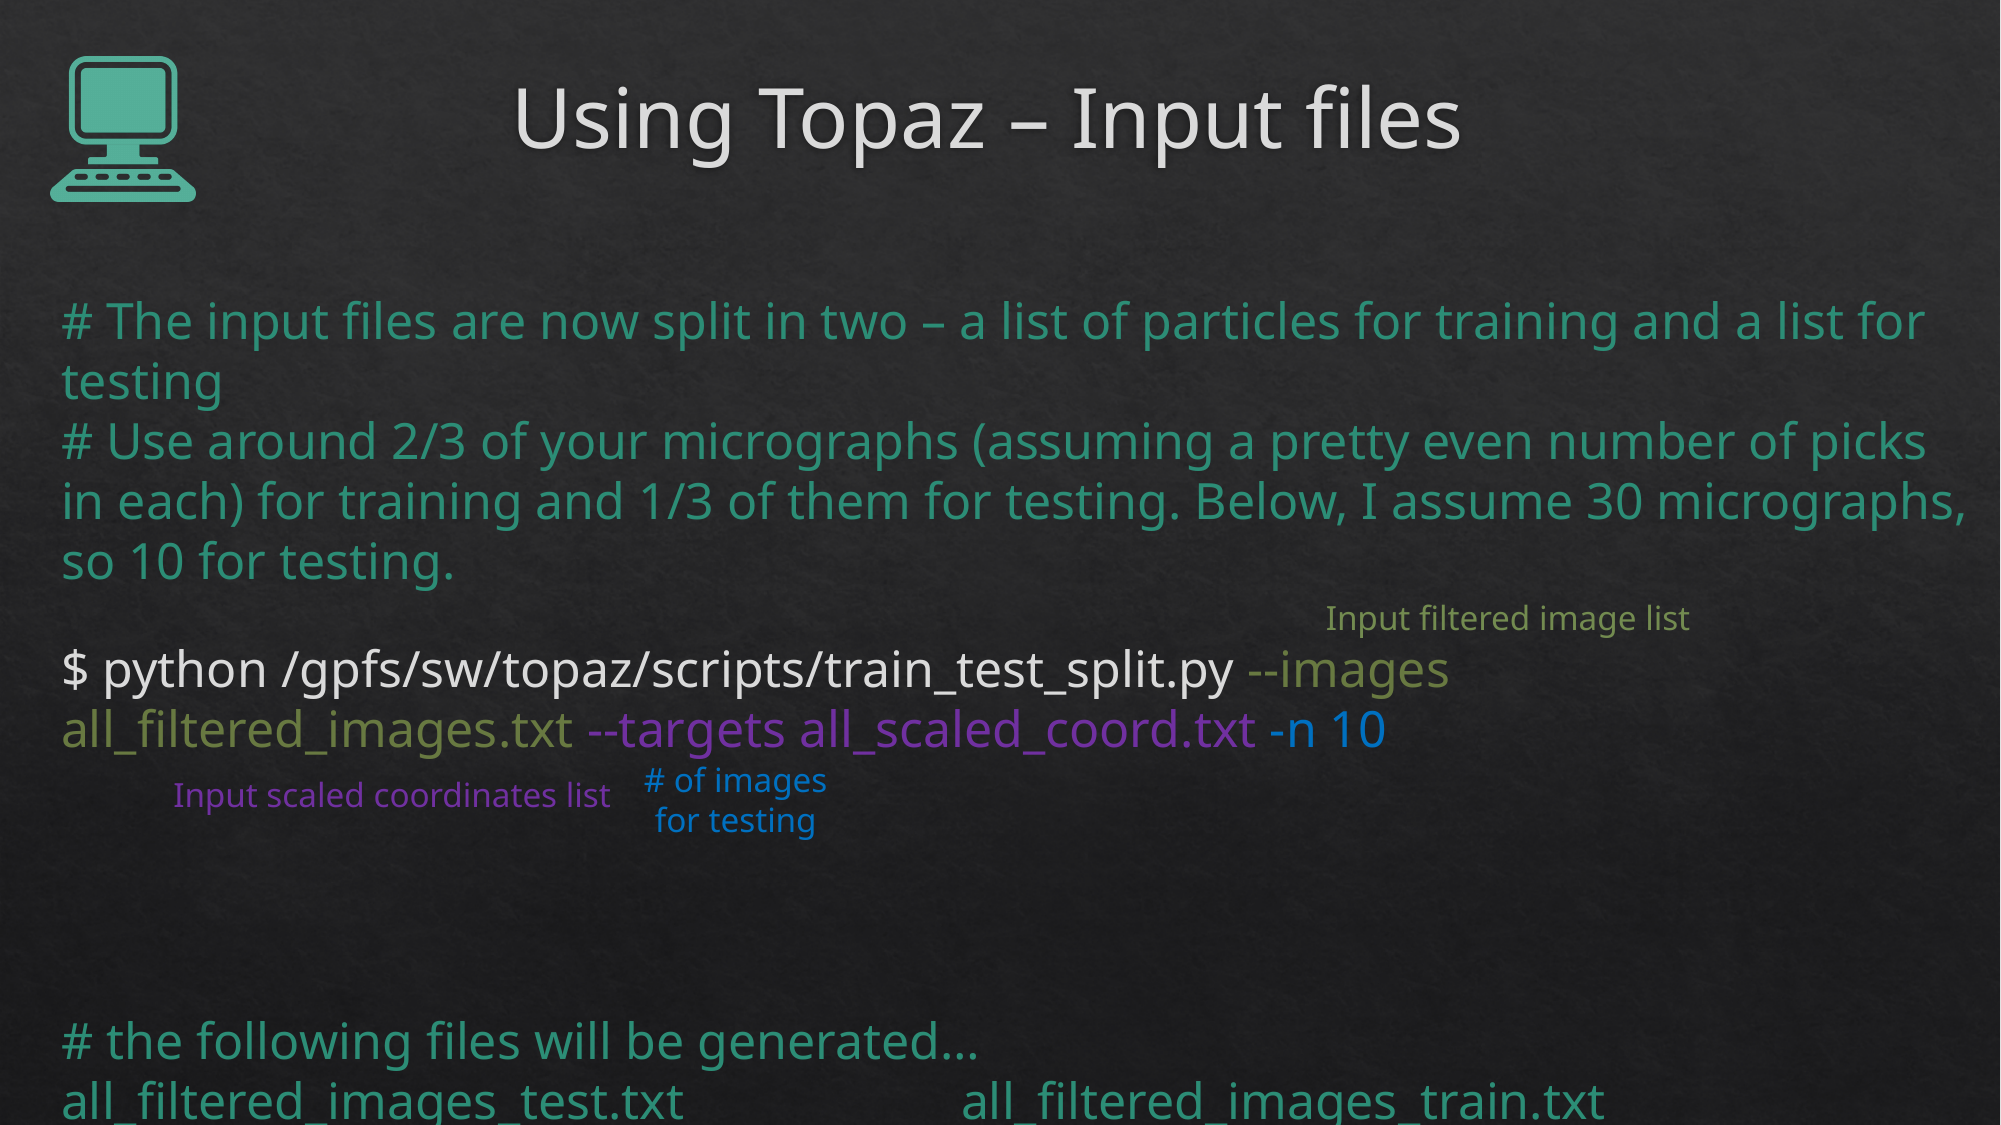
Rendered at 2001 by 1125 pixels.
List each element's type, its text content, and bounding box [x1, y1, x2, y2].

title Using Topaz – Input files [149, 35, 1849, 195]
picture [49, 56, 196, 202]
text_box Input scaled coordinates list [149, 766, 629, 822]
text_box # The input files are now split in two – a list of particles for training and a list for testing # Use around 2/3 of your micrographs (assuming a pretty even number of picks in each) for training and 1/3 of them for testing. Below, I assume 30 micrographs, so 10 for testing. # the following files will be generated… all_filtered_images_test.txt all_filtered_images_train.txt all_scaled_coord_test.txt all_scaled_coord_train.txt [46, 282, 2000, 1125]
text_box # of images for testing [629, 751, 843, 846]
text_box $ python /gpfs/sw/topaz/scripts/train_test_split.py --images all_filtered_images.txt --targets all_scaled_coord.txt -n 10 [46, 630, 1849, 766]
text_box Input filtered image list [1311, 590, 1706, 645]
